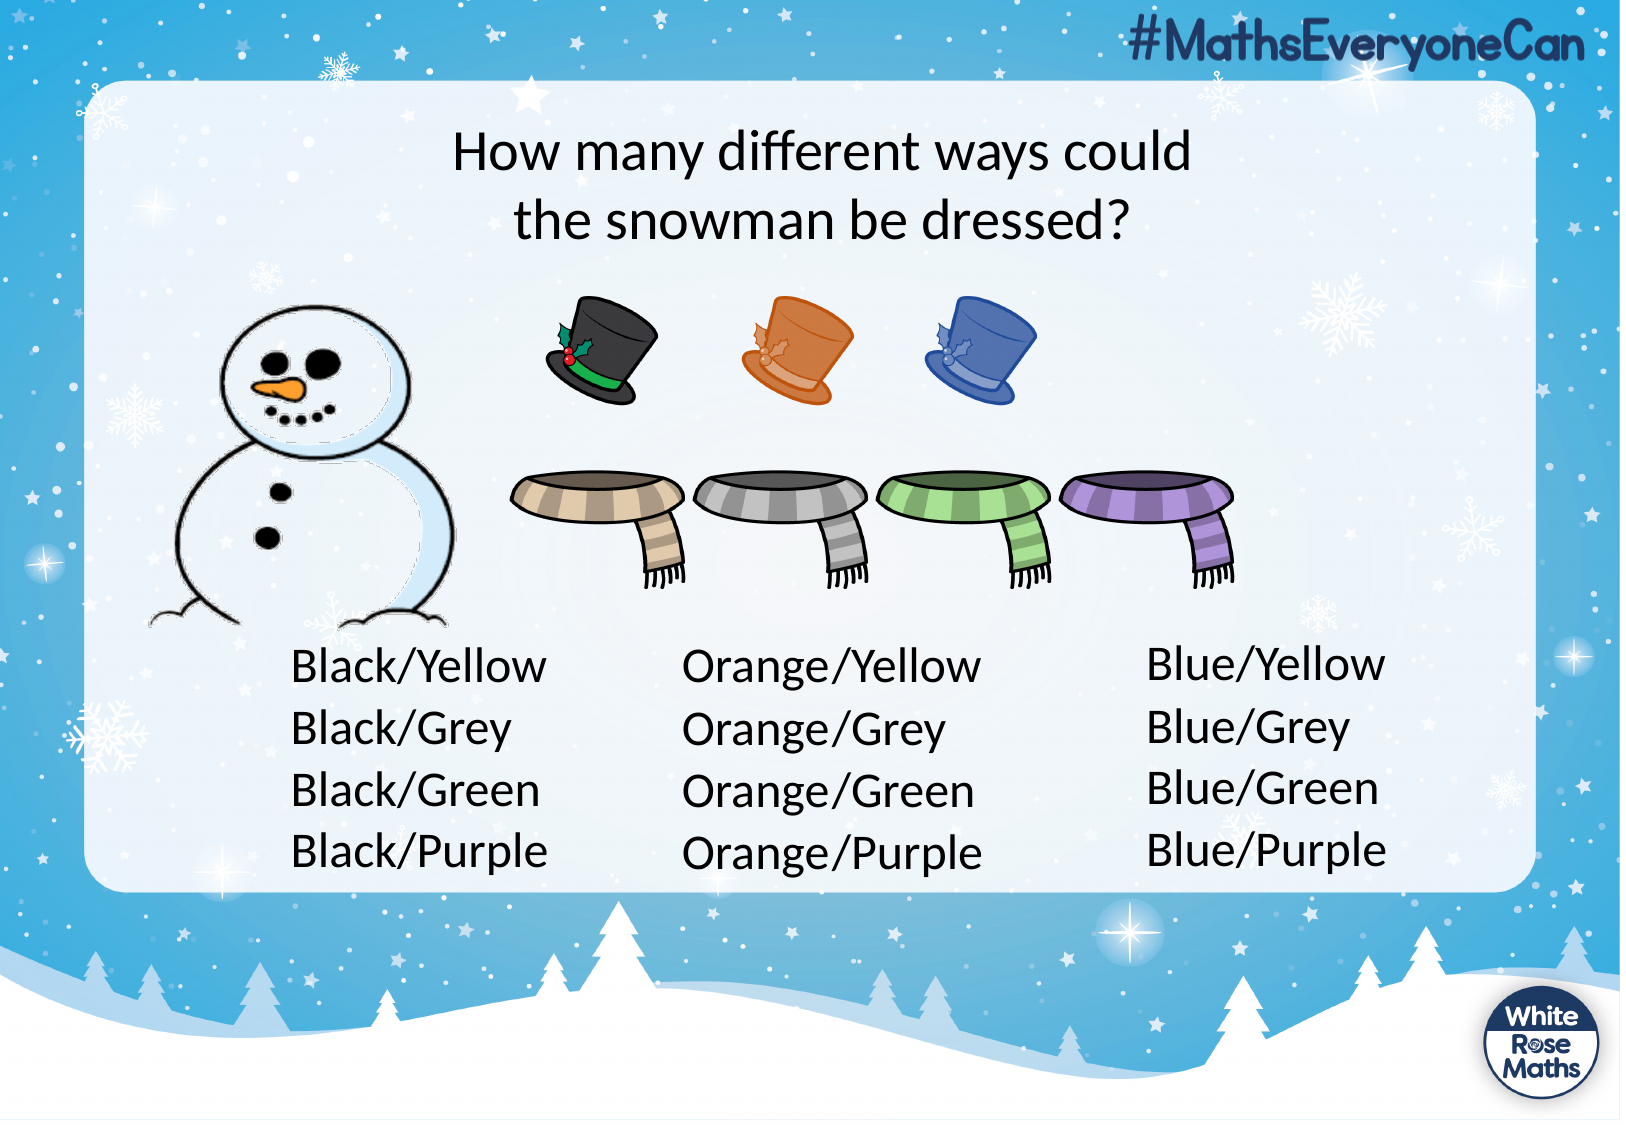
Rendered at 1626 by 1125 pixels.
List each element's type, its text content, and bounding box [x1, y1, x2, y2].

text_box Blue/Grey [1131, 685, 1552, 747]
text_box Black/Green [275, 748, 645, 810]
text_box Orange /Green [667, 749, 1088, 811]
text_box Blue/Yellow [1131, 623, 1552, 685]
text_box Black/Grey [275, 686, 645, 748]
text_box Orange /Purple [667, 811, 1088, 887]
text_box How many different ways could the snowman be dressed? [414, 104, 1232, 259]
text_box Blue/Green [1131, 747, 1552, 809]
text_box Orange /Yellow [667, 634, 1088, 688]
text_box Black/Yellow [275, 634, 645, 686]
text_box Orange /Grey [667, 688, 1088, 749]
text_box Blue/Purple [1131, 809, 1552, 884]
picture [0, 0, 1626, 1125]
text_box Black/Purple [275, 810, 645, 886]
